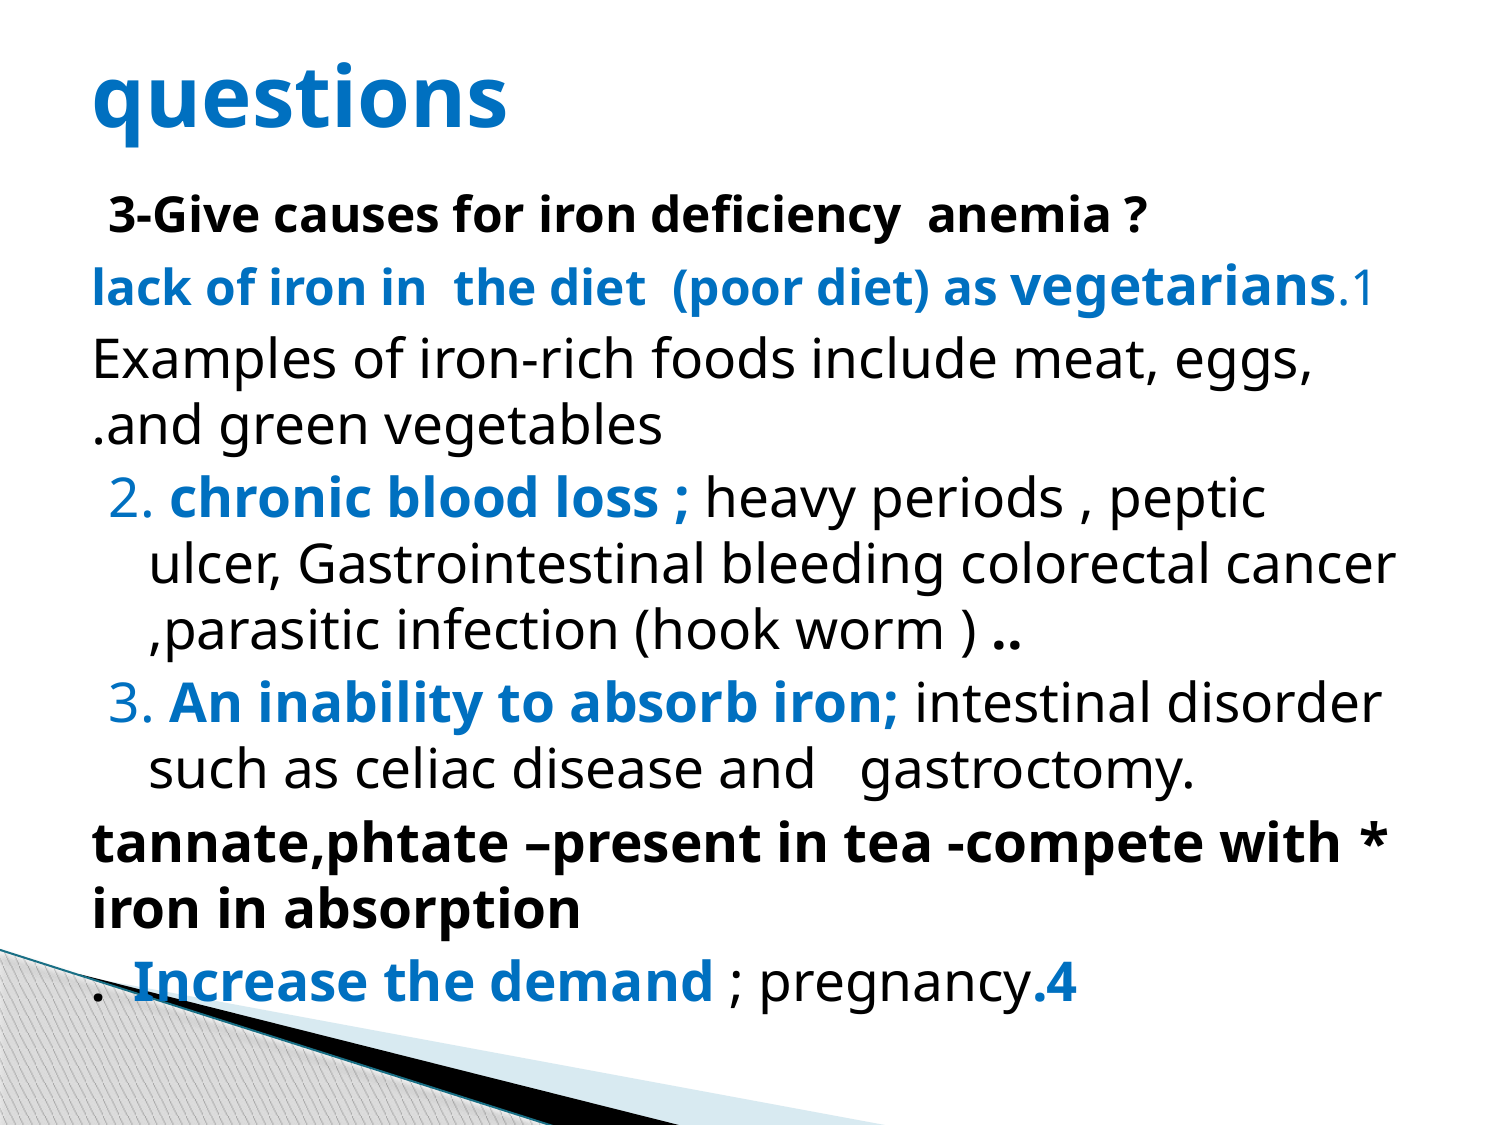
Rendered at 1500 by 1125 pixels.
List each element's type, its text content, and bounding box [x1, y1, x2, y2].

title questions [76, 0, 1427, 188]
list 3-Give causes for iron deficiency anemia ? 1.lack of iron in the diet (poor diet) as vegetarians Examples of iron-rich foods include meat, eggs, and green vegetables. 2. chronic blood loss ; heavy periods , peptic ulcer, Gastrointestinal bleeding colorectal cancer ,parasitic infection (hook worm ) .. 3. An inability to absorb iron; intestinal disorder such as celiac disease and gastroctomy. *tannate,phtate –present in tea -compete with iron in absorption 4.Increase the demand ; pregnancy . [76, 188, 1427, 1071]
